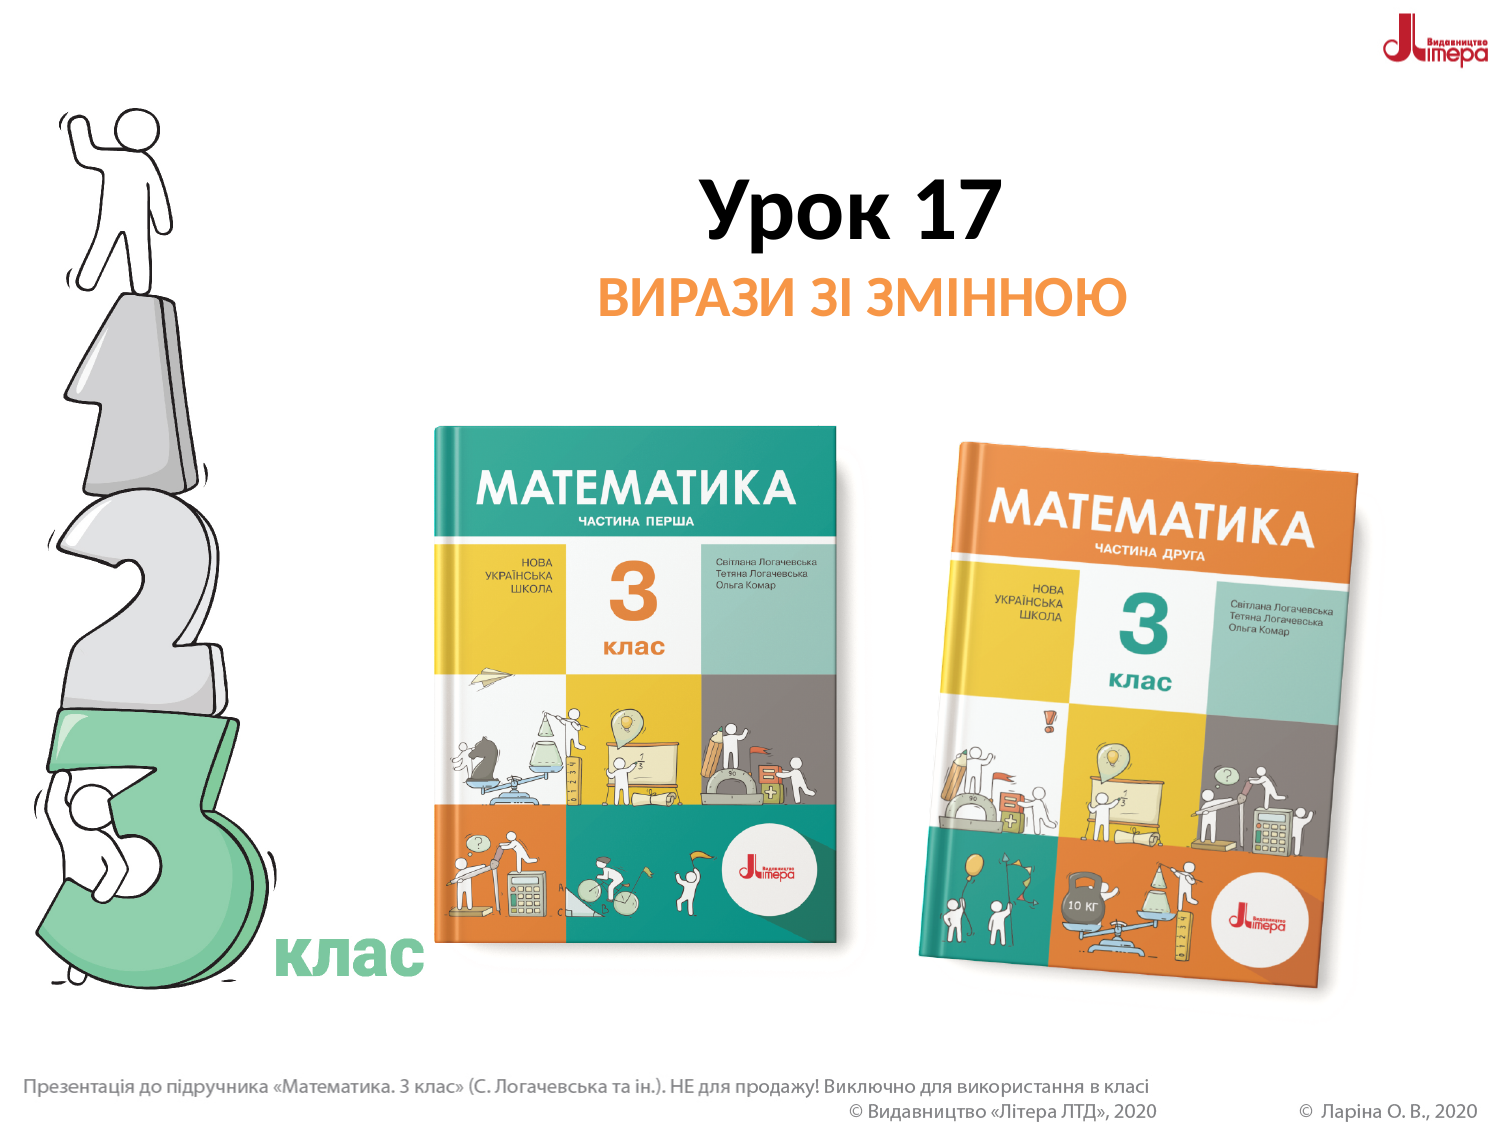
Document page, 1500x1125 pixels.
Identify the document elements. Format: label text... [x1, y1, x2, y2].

picture [0, 0, 1500, 1125]
title Урок 17 ВИРАЗИ ЗІ ЗМІННОЮ [225, 66, 1500, 409]
